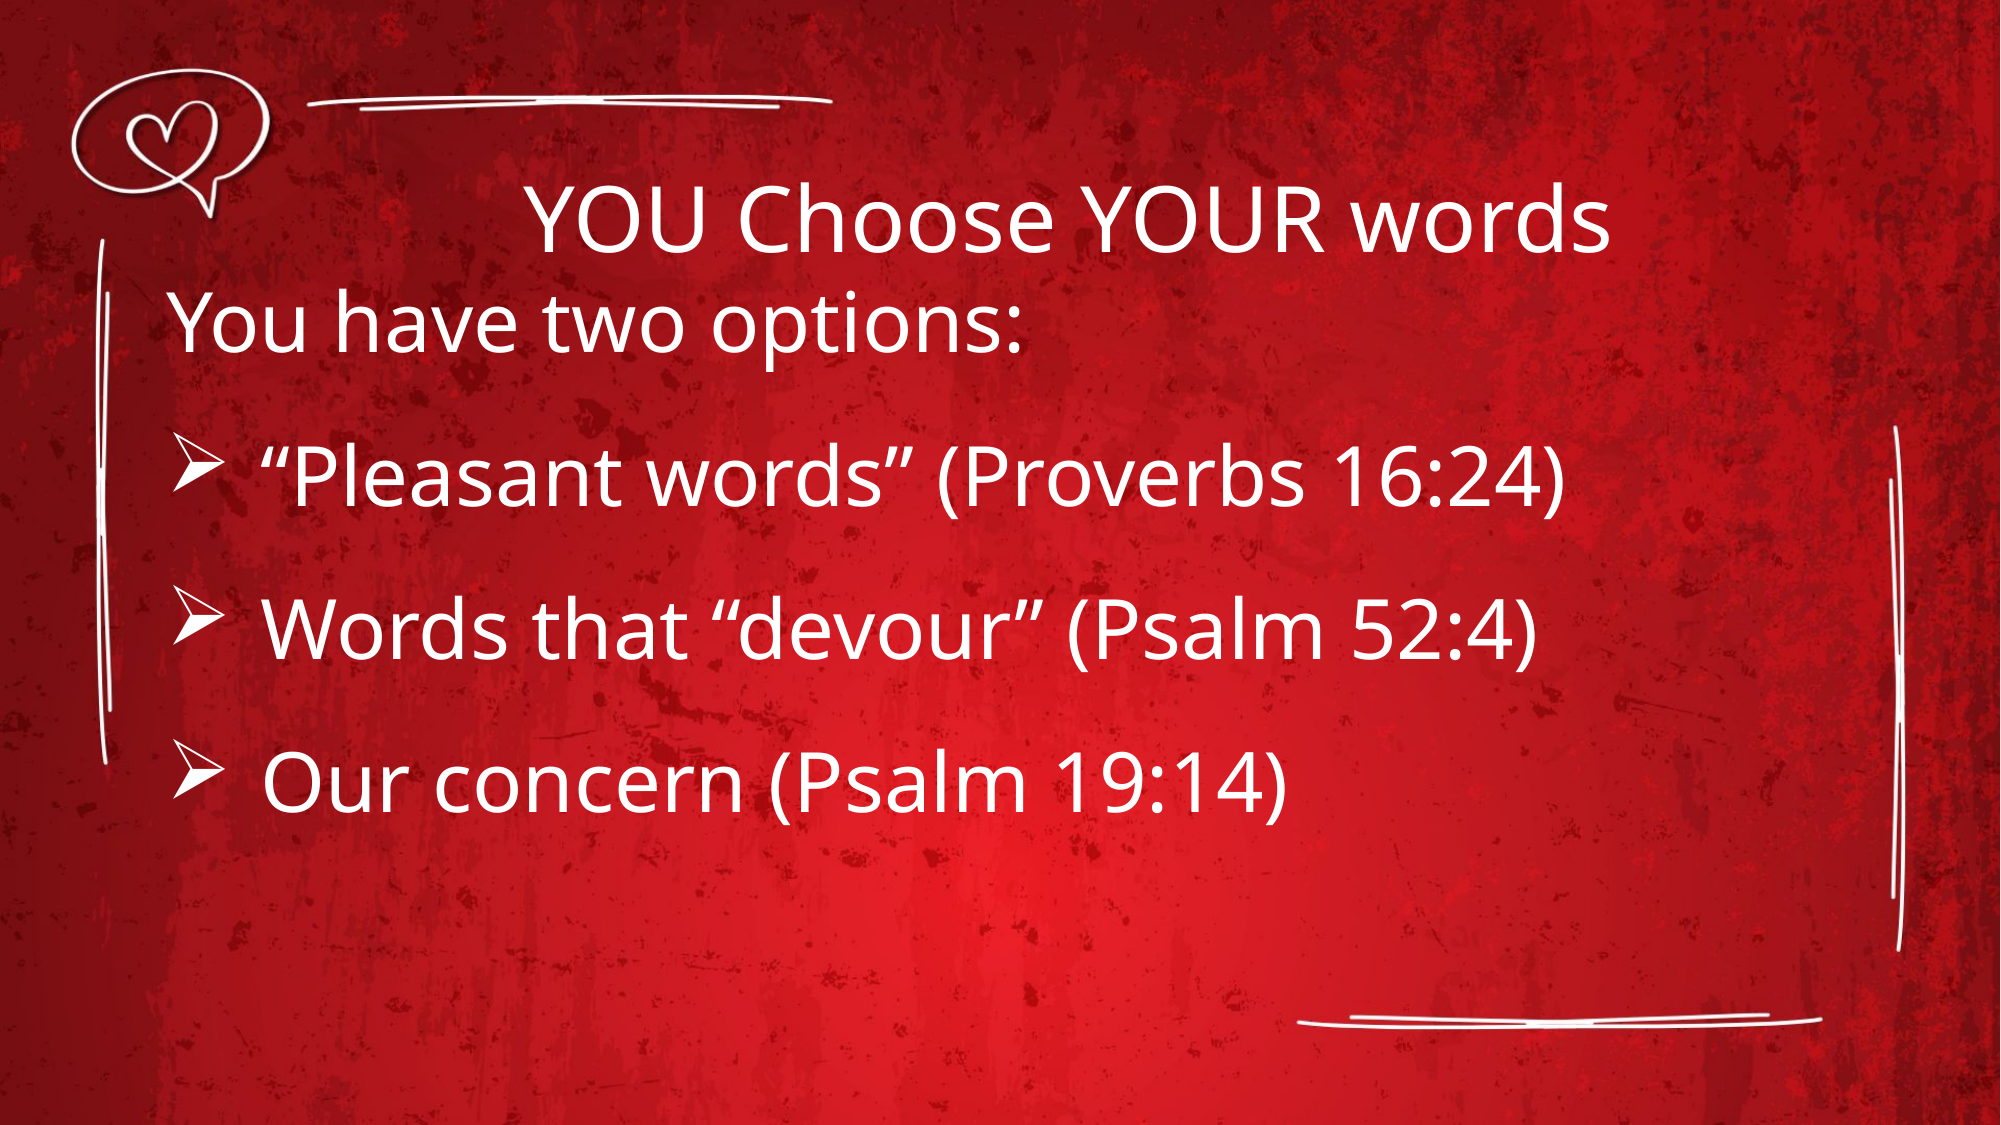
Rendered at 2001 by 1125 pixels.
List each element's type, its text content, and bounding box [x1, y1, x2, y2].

title YOU Choose YOUR words [275, 137, 1863, 280]
picture [0, 0, 2001, 1125]
list You have two options: “Pleasant words” (Proverbs 16:24) Words that “devour” (Psalm 52:4) Our concern (Psalm 19:14) [151, 208, 1849, 870]
